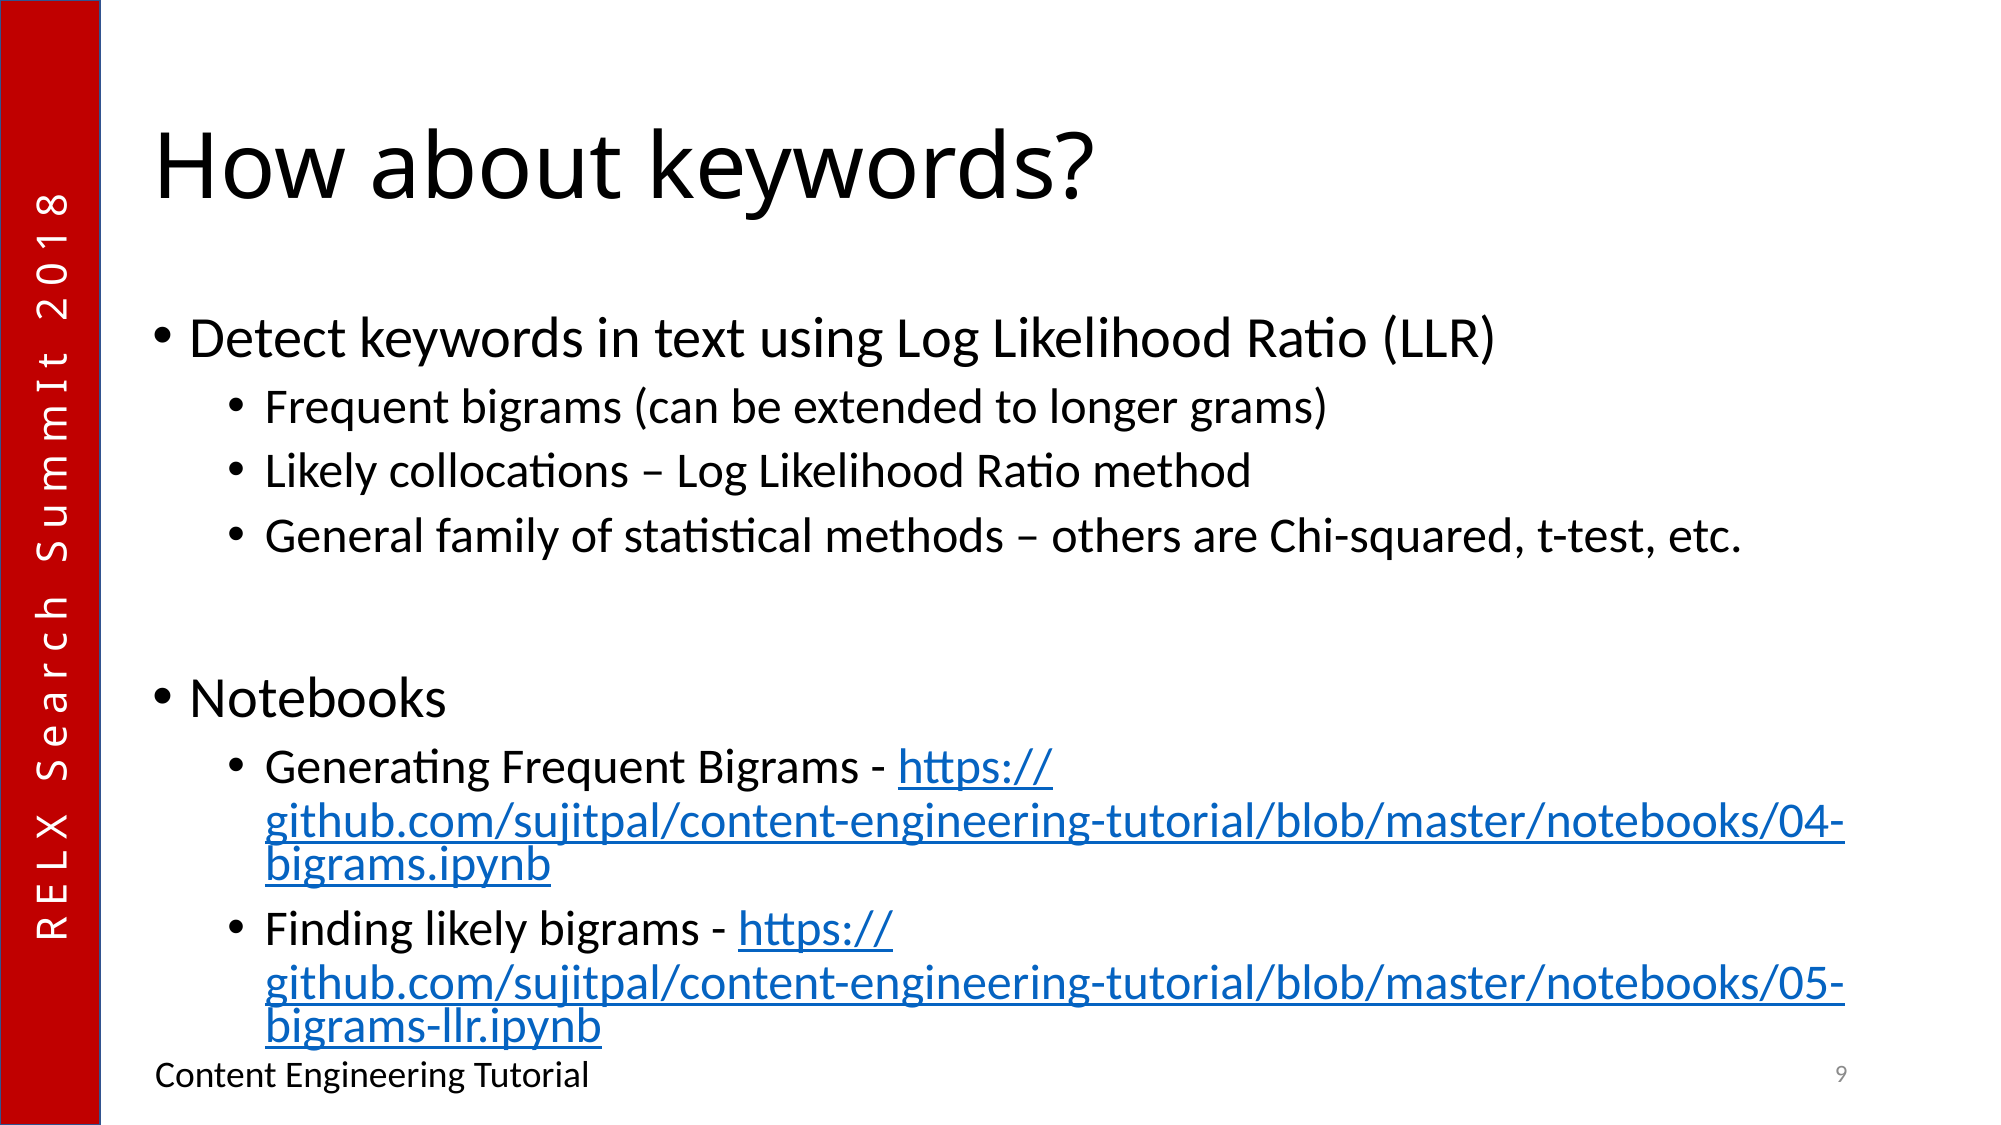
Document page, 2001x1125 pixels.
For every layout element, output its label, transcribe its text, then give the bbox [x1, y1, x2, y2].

list Detect keywords in text using Log Likelihood Ratio (LLR) Frequent bigrams (can be extended to longer grams) Likely collocations – Log Likelihood Ratio method General family of statistical methods – others are Chi-squared, t-test, etc. Notebooks Generating Frequent Bigrams - https://github.com/sujitpal/content-engineering-tutorial/blob/master/notebooks/04-bigrams.ipynb Finding likely bigrams - https://github.com/sujitpal/content-engineering-tutorial/blob/master/notebooks/05-bigrams-llr.ipynb [137, 299, 1863, 1014]
title How about keywords? [137, 59, 1863, 278]
slide_number 9 [1412, 1042, 1863, 1103]
footer Content Engineering Tutorial [140, 1042, 816, 1103]
